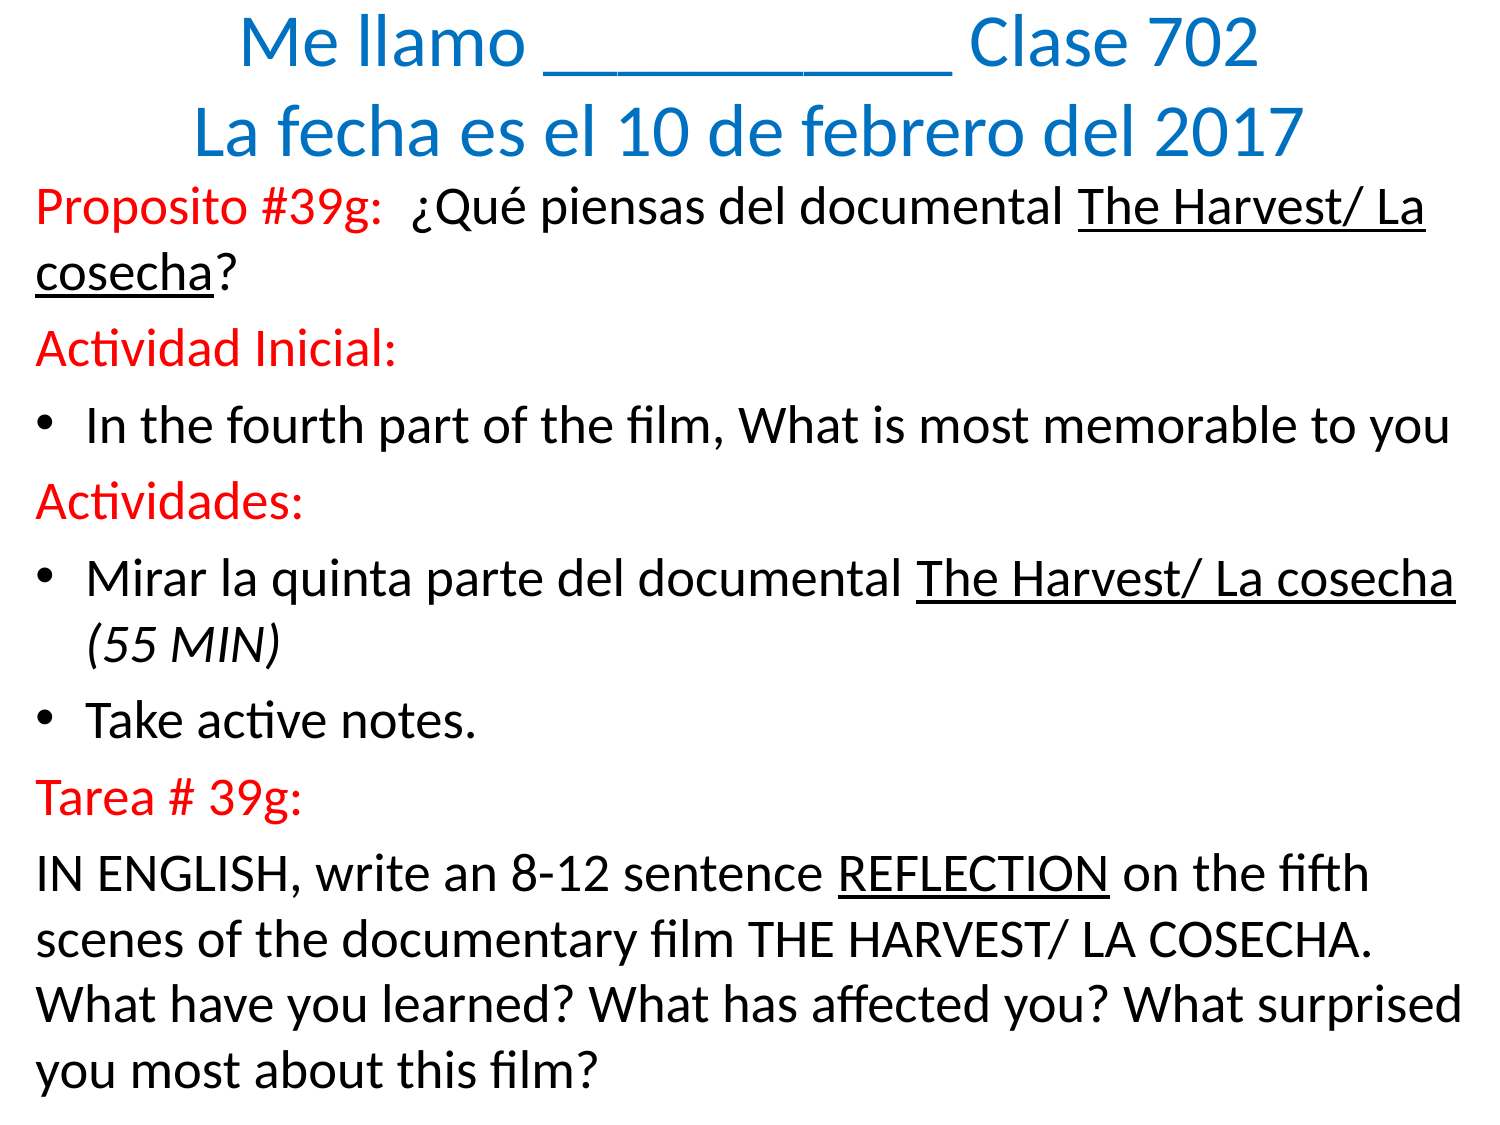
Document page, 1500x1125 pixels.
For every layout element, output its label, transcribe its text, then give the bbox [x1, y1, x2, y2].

title Me llamo ___________ Clase 702 La fecha es el 10 de febrero del 2017 [75, 0, 1425, 162]
list Proposito #39g: ¿Qué piensas del documental The Harvest/ La cosecha? Actividad Inicial: In the fourth part of the film, What is most memorable to you Actividades: Mirar la quinta parte del documental The Harvest/ La cosecha (55 MIN) Take active notes. Tarea # 39g: IN ENGLISH, write an 8-12 sentence REFLECTION on the fifth scenes of the documentary film THE HARVEST/ LA COSECHA. What have you learned? What has affected you? What surprised you most about this film? [20, 162, 1496, 1125]
